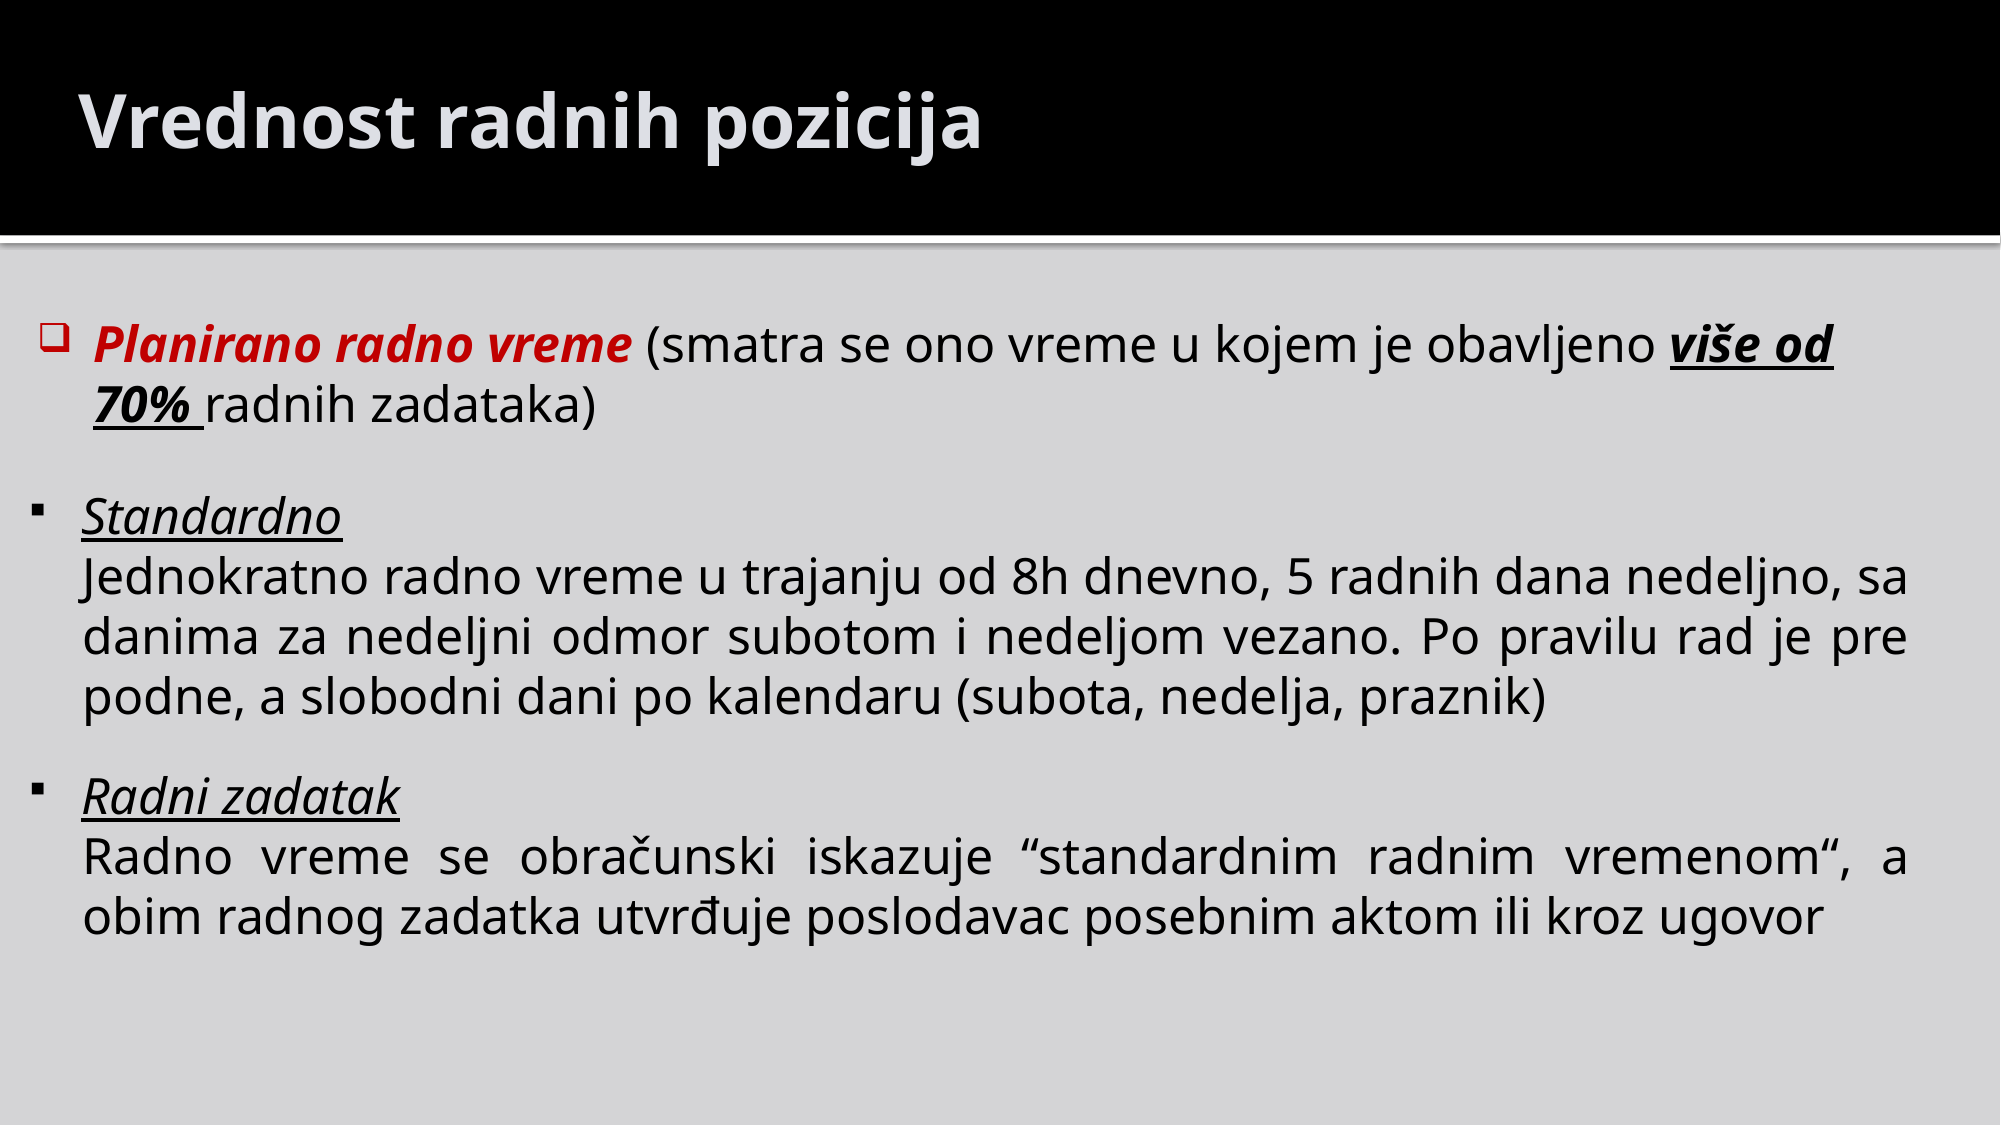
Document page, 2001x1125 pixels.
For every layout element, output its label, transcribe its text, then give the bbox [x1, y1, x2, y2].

text_box Vrednost radnih pozicija [24, 12, 1650, 225]
list Planirano radno vreme (smatra se ono vreme u kojem je obavljeno više od 70% radnih zadataka) Standardno Jednokratno radno vreme u trajanju od 8h dnevno, 5 radnih dana nedeljno, sa danima za nedeljni odmor subotom i nedeljom vezano. Po pravilu rad je pre podne, a slobodni dani po kalendaru (subota, nedelja, praznik) Radni zadatak Radno vreme se obračunski iskazuje “standardnim radnim vremenom“, a obim radnog zadatka utvrđuje poslodavac posebnim aktom ili kroz ugovor [0, 237, 1925, 1125]
